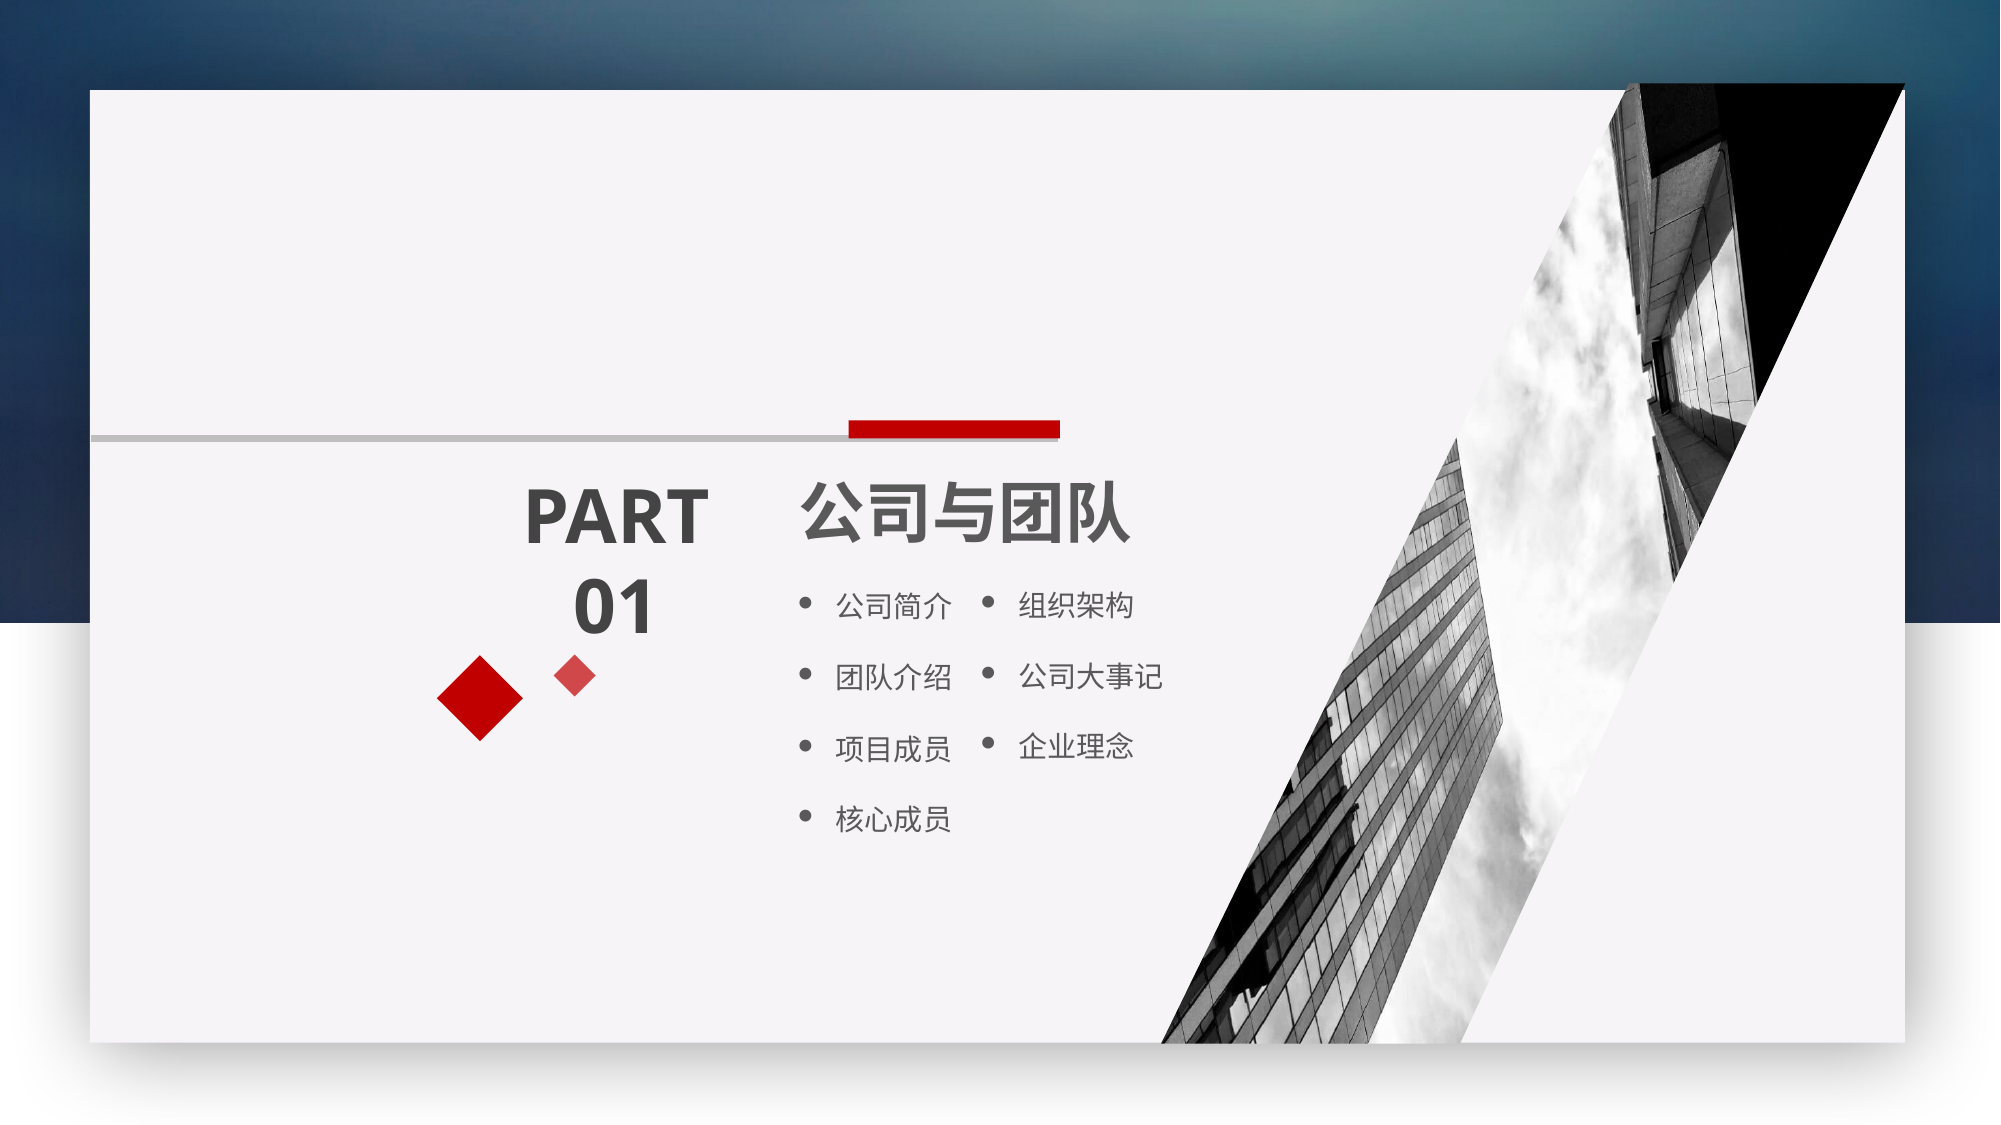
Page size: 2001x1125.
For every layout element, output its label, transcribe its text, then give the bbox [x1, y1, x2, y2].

text_box [435, 656, 525, 743]
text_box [797, 588, 1009, 837]
picture [0, 0, 2000, 1044]
text_box PART 01 [455, 460, 778, 656]
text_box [90, 420, 1060, 439]
text_box [552, 656, 598, 698]
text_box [980, 587, 1240, 765]
text_box 公司与团队 [784, 463, 1148, 559]
